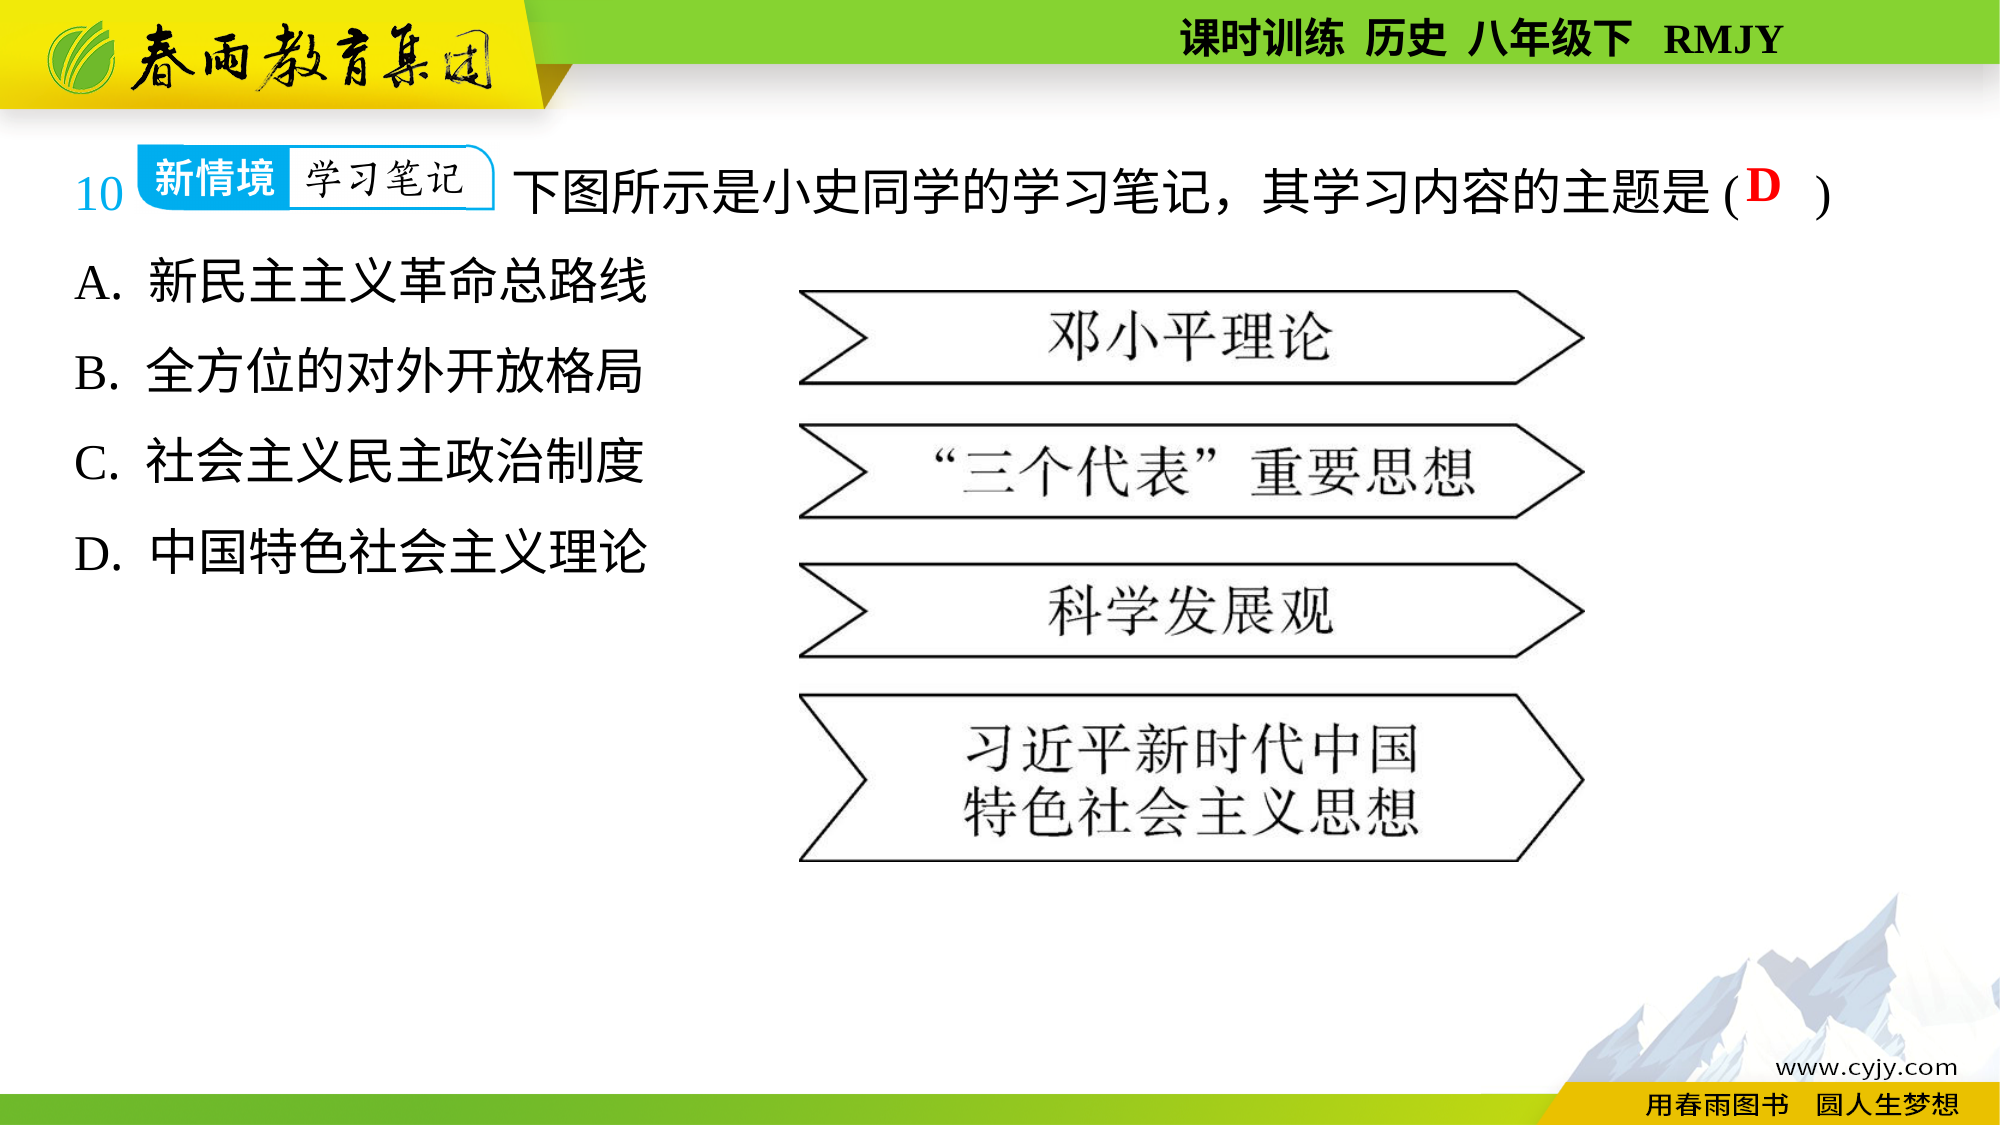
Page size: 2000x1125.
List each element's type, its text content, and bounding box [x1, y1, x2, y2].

text_box D [1731, 144, 1797, 220]
list 10 下图所示是小史同学的学习笔记，其学习内容的主题是( ) A. 新民主主义革命总路线 B. 全方位的对外开放格局 C. 社会主义民主政治制度 D. 中国特色社会主义理论 [59, 122, 1944, 638]
picture [0, 0, 2000, 1125]
